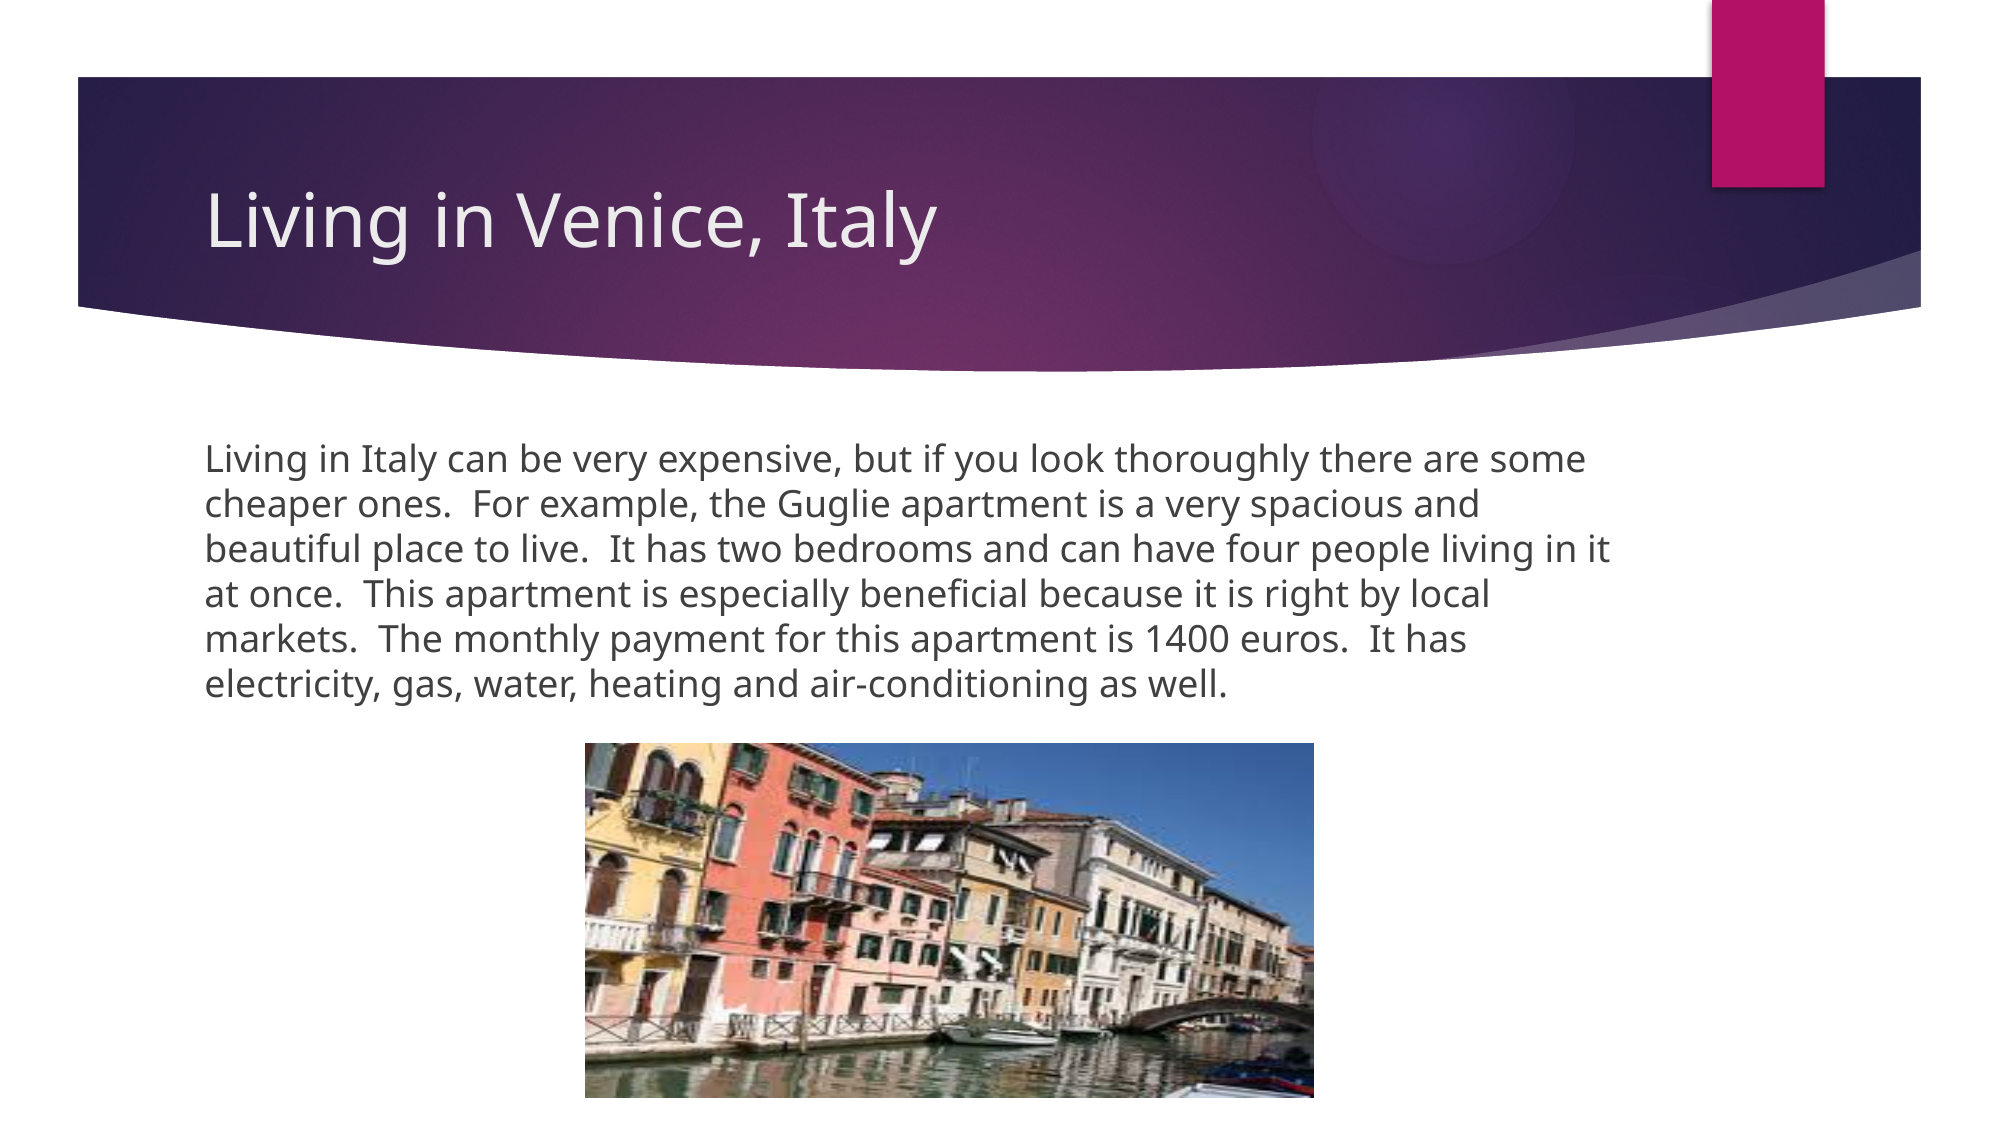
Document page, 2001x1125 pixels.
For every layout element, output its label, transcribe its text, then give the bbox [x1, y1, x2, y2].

title Living in Venice, Italy [189, 159, 1627, 276]
picture [584, 743, 1315, 1099]
list Living in Italy can be very expensive, but if you look thoroughly there are some cheaper ones. For example, the Guglie apartment is a very spacious and beautiful place to live. It has two bedrooms and can have four people living in it at once. This apartment is especially beneficial because it is right by local markets. The monthly payment for this apartment is 1400 euros. It has electricity, gas, water, heating and air-conditioning as well. [189, 427, 1638, 718]
